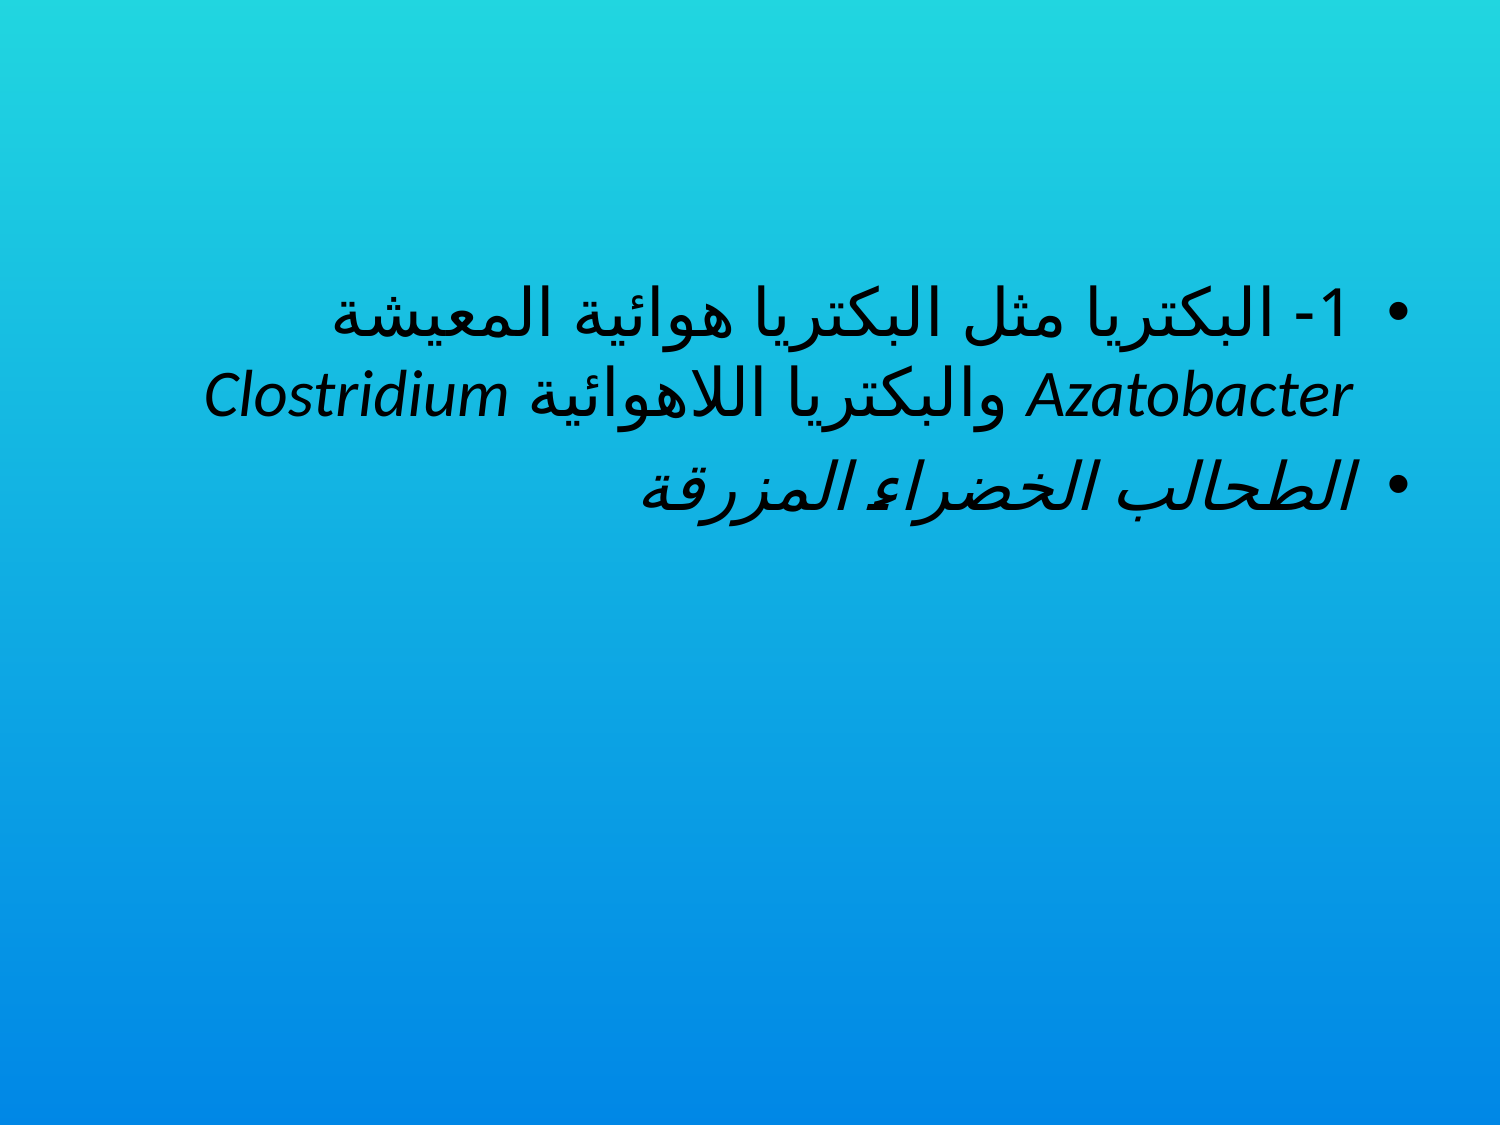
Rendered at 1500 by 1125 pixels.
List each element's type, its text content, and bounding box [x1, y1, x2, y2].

list 1- البكتريا مثل البكتريا هوائية المعيشة Azatobacter والبكتريا اللاهوائية Clostridium الطحالب الخضراء المزرقة [75, 262, 1425, 1005]
